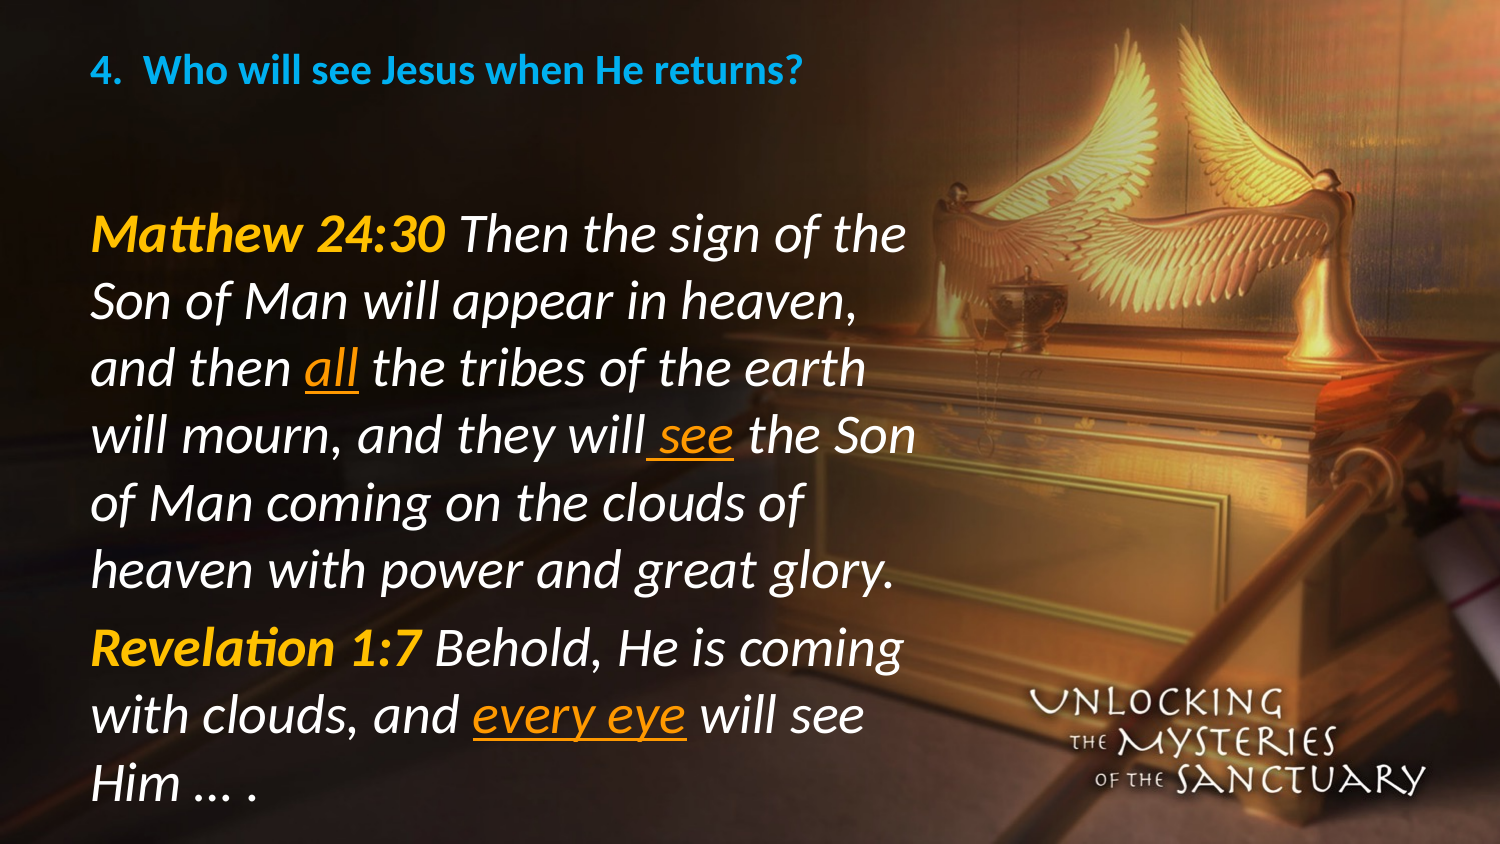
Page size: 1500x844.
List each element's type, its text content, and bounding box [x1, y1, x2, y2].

title 4. Who will see Jesus when He returns? [75, 33, 1425, 175]
picture [0, 0, 1500, 844]
list Matthew 24:30 Then the sign of the Son of Man will appear in heaven, and then all the tribes of the earth will mourn, and they will see the Son of Man coming on the clouds of heaven with power and great glory. Revelation 1:7 Behold, He is coming with clouds, and every eye will see Him … . [75, 188, 972, 824]
